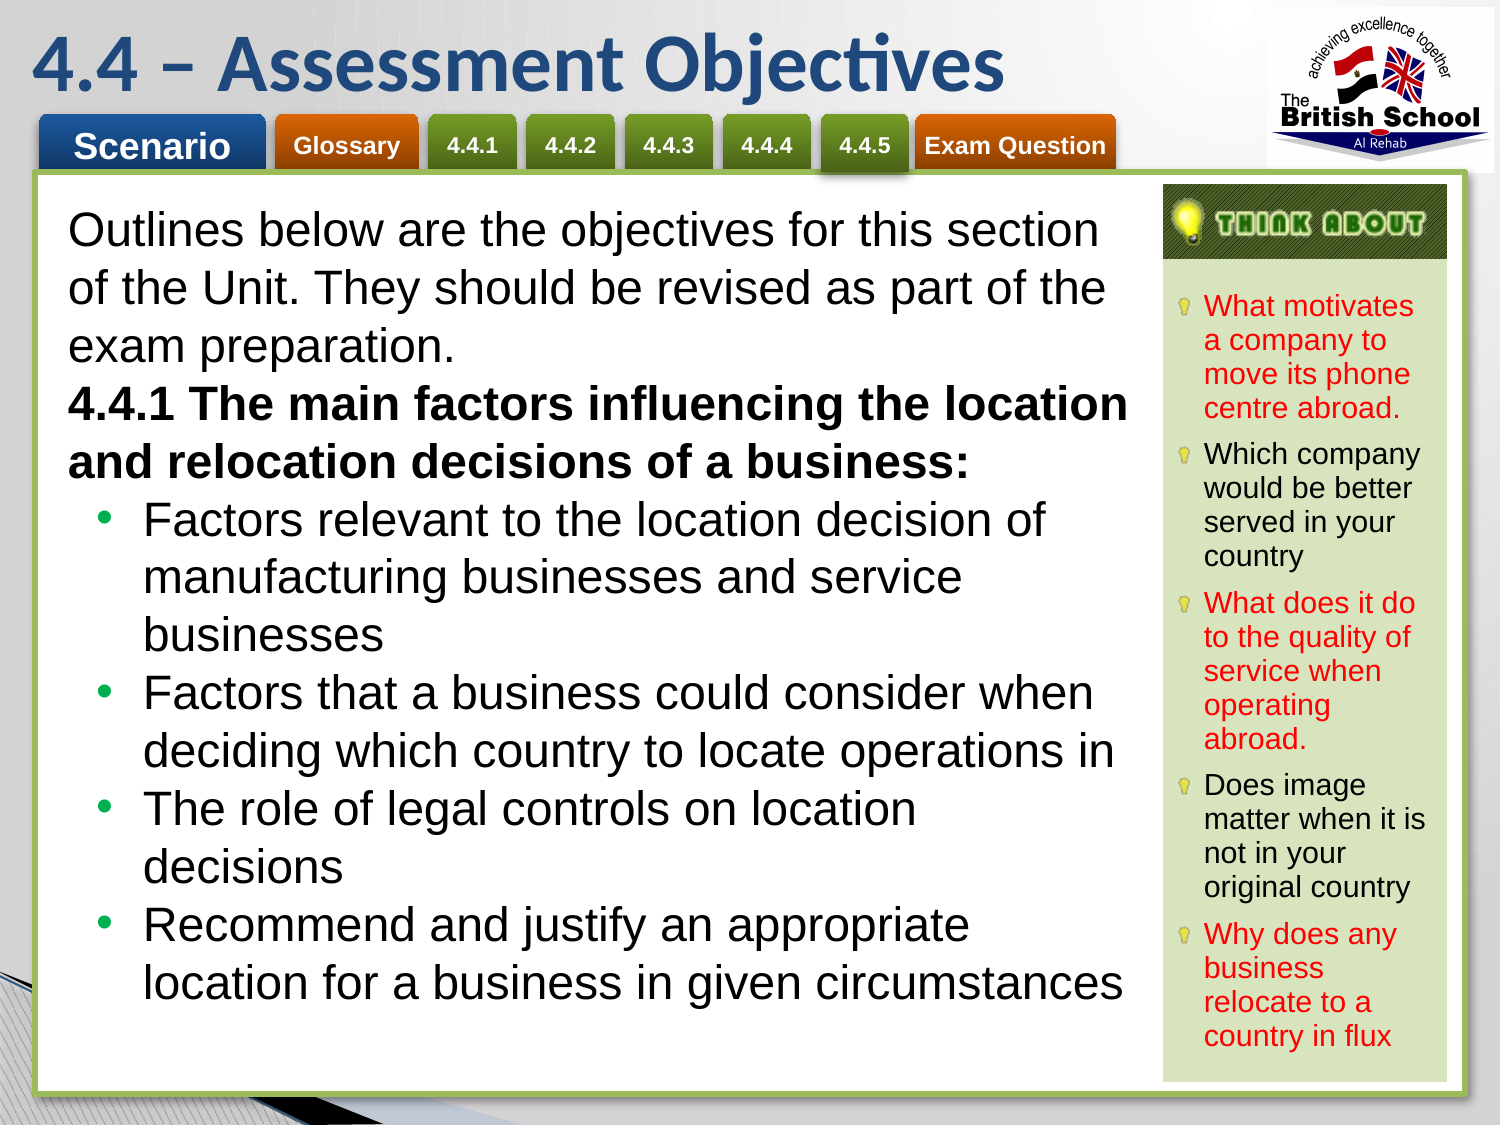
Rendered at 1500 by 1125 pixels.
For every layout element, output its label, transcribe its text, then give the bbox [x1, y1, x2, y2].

picture [1267, 7, 1495, 173]
text_box Outlines below are the objectives for this section of the Unit. They should be revised as part of the exam preparation. 4.4.1 The main factors influencing the location and relocation decisions of a business: Factors relevant to the location decision of manufacturing businesses and service businesses Factors that a business could consider when deciding which country to locate operations in The role of legal controls on location decisions Recommend and justify an appropriate location for a business in given circumstances [53, 190, 1146, 1017]
title 4.4 – Assessment Objectives [17, 7, 1235, 110]
picture [1174, 592, 1193, 614]
picture [281, 1114, 303, 1125]
table_cell What motivates a company to move its phone centre abroad. Which company would be better served in your country What does it do to the quality of service when operating abroad. Does image matter when it is not in your original country Why does any business relocate to a country in flux [1163, 259, 1447, 1082]
picture [1174, 774, 1193, 796]
table_header [1163, 184, 1447, 259]
picture [1174, 443, 1193, 465]
picture [1174, 294, 1193, 317]
picture [1174, 923, 1193, 945]
picture [1169, 195, 1430, 251]
